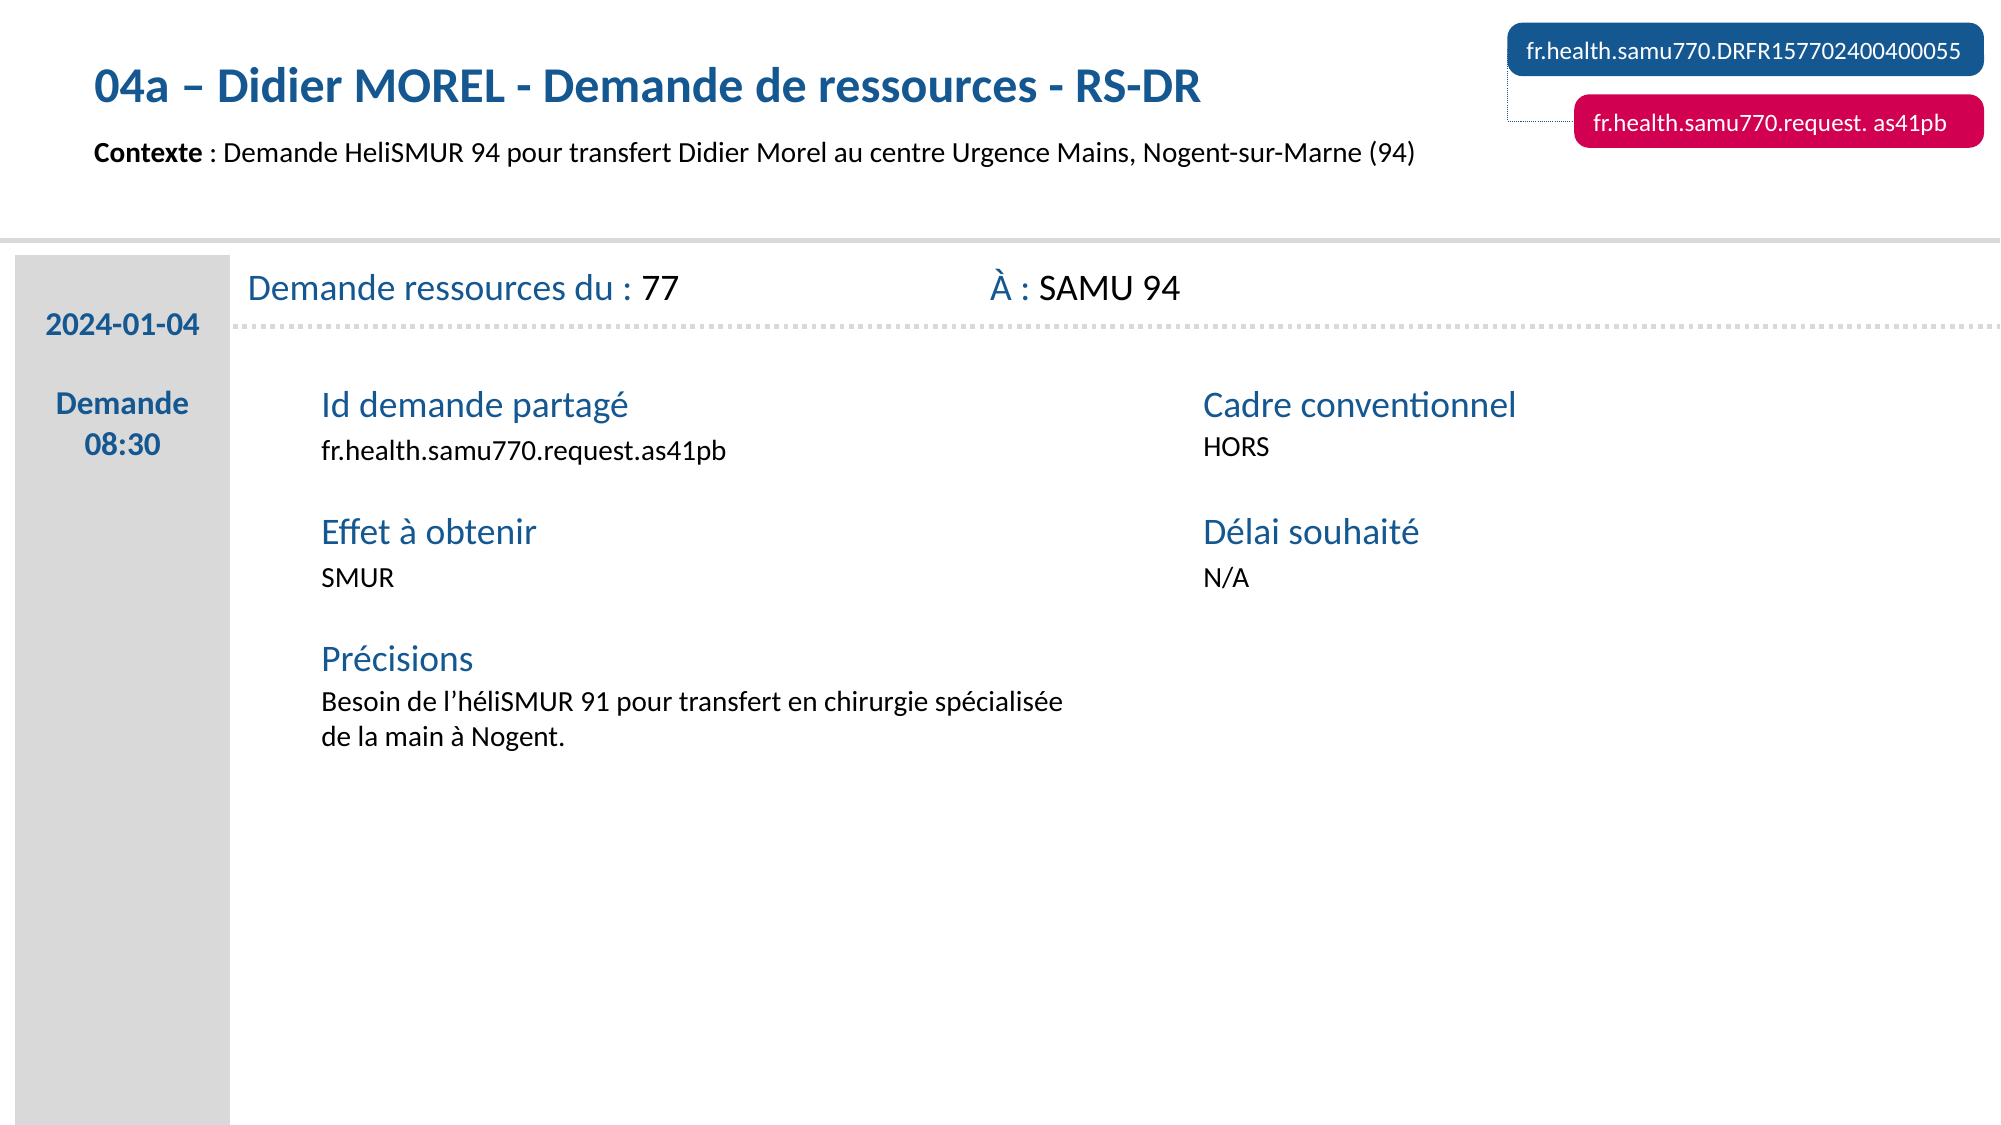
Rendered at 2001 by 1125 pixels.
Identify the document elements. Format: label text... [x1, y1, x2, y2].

text_box fr.health.samu770.DRFR157702400400055 [1507, 22, 1985, 77]
text_box fr.health.samu770.request.as41pb [306, 424, 958, 474]
text_box À : SAMU 94 [834, 256, 1337, 316]
text_box SMUR [306, 550, 958, 601]
text_box Précisions [306, 626, 649, 674]
text_box Cadre conventionnel [1188, 372, 1554, 419]
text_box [1507, 49, 1575, 122]
text_box Délai souhaité [1188, 499, 1526, 550]
text_box Contexte : Demande HeliSMUR 94 pour transfert Didier Morel au centre Urgence Mains, Nogent-sur-Marne (94) [79, 126, 1481, 176]
text_box fr.health.samu770.request. as41pb [1574, 94, 1985, 148]
text_box Id demande partagé [306, 372, 900, 424]
text_box 04a – Didier MOREL - Demande de ressources - RS-DR [79, 45, 1507, 121]
text_box Demande ressources du : 77 [233, 256, 735, 316]
text_box Besoin de l’héliSMUR 91 pour transfert en chirurgie spécialisée de la main à Nogent. [306, 674, 1080, 760]
text_box Effet à obtenir [306, 499, 900, 550]
text_box 2024-01-04 Demande 08:30 [15, 255, 230, 1125]
text_box HORS [1188, 419, 1861, 470]
text_box N/A [1188, 550, 1861, 601]
